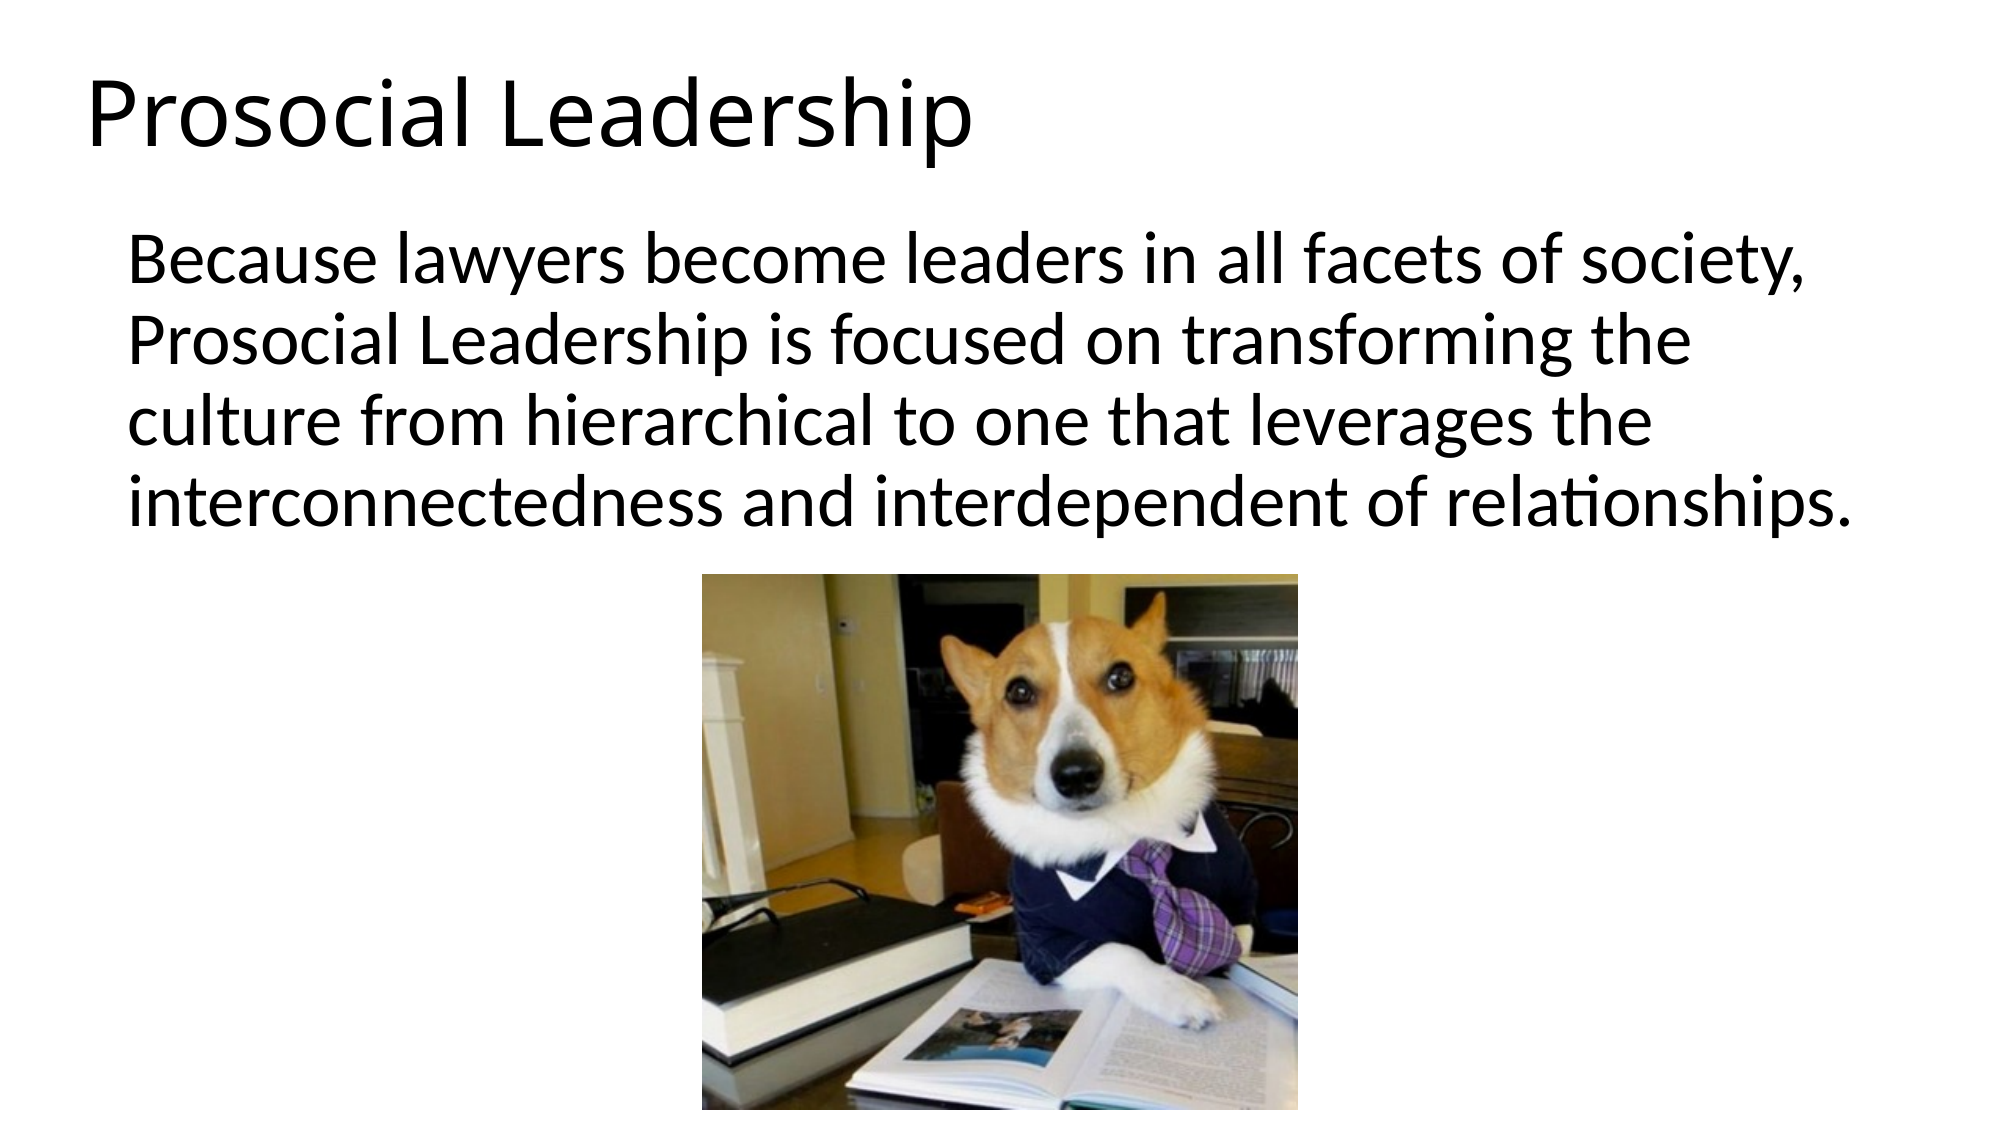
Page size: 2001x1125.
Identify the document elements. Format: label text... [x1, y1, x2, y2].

picture [702, 574, 1298, 1110]
title Prosocial Leadership [69, 34, 1795, 199]
list Because lawyers become leaders in all facets of society, Prosocial Leadership is focused on transforming the culture from hierarchical to one that leverages the interconnectedness and interdependent of relationships. [112, 211, 1931, 583]
